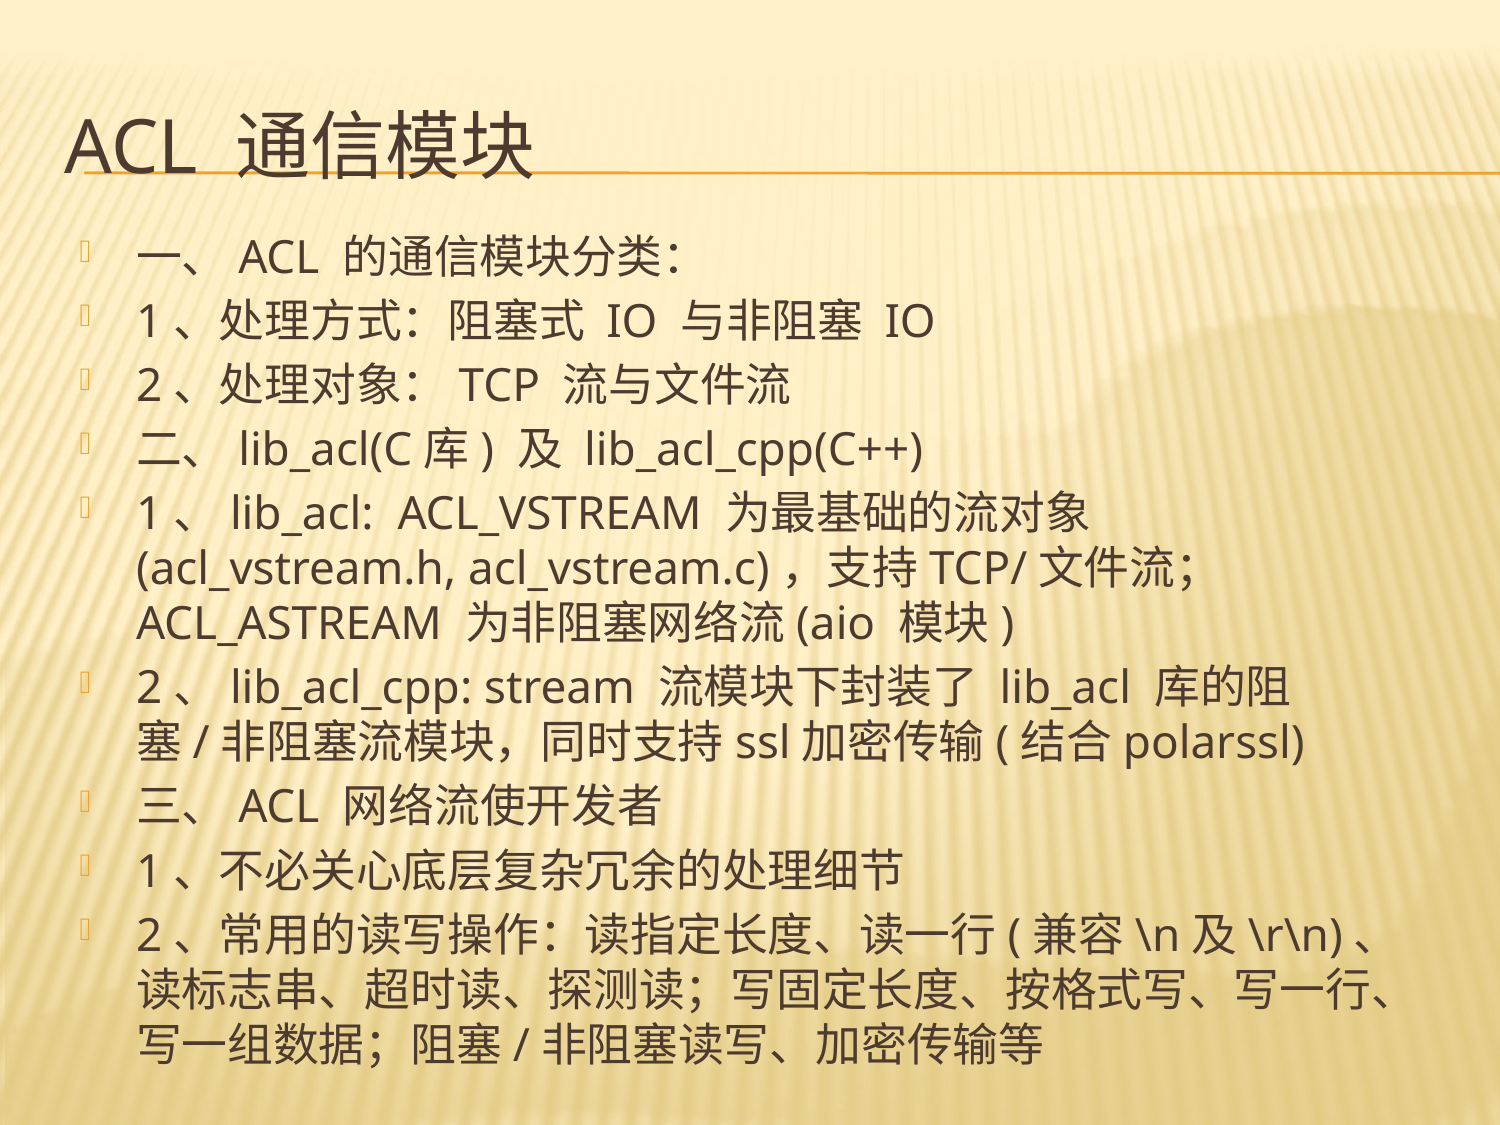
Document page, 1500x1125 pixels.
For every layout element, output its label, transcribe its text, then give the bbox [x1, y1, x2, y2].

list 一、ACL 的通信模块分类： 1、处理方式：阻塞式 IO 与非阻塞 IO 2、处理对象：TCP 流与文件流 二、lib_acl(C库) 及 lib_acl_cpp(C++) 1、lib_acl: ACL_VSTREAM 为最基础的流对象(acl_vstream.h, acl_vstream.c)，支持TCP/文件流；ACL_ASTREAM 为非阻塞网络流(aio 模块) 2、lib_acl_cpp: stream 流模块下封装了 lib_acl 库的阻塞/非阻塞流模块，同时支持ssl加密传输(结合polarssl) 三、ACL 网络流使开发者 1、不必关心底层复杂冗余的处理细节 2、常用的读写操作：读指定长度、读一行(兼容\n及\r\n)、读标志串、超时读、探测读；写固定长度、按格式写、写一行、写一组数据；阻塞/非阻塞读写、加密传输等 [64, 219, 1415, 1106]
title ACL 通信模块 [50, 75, 1475, 213]
